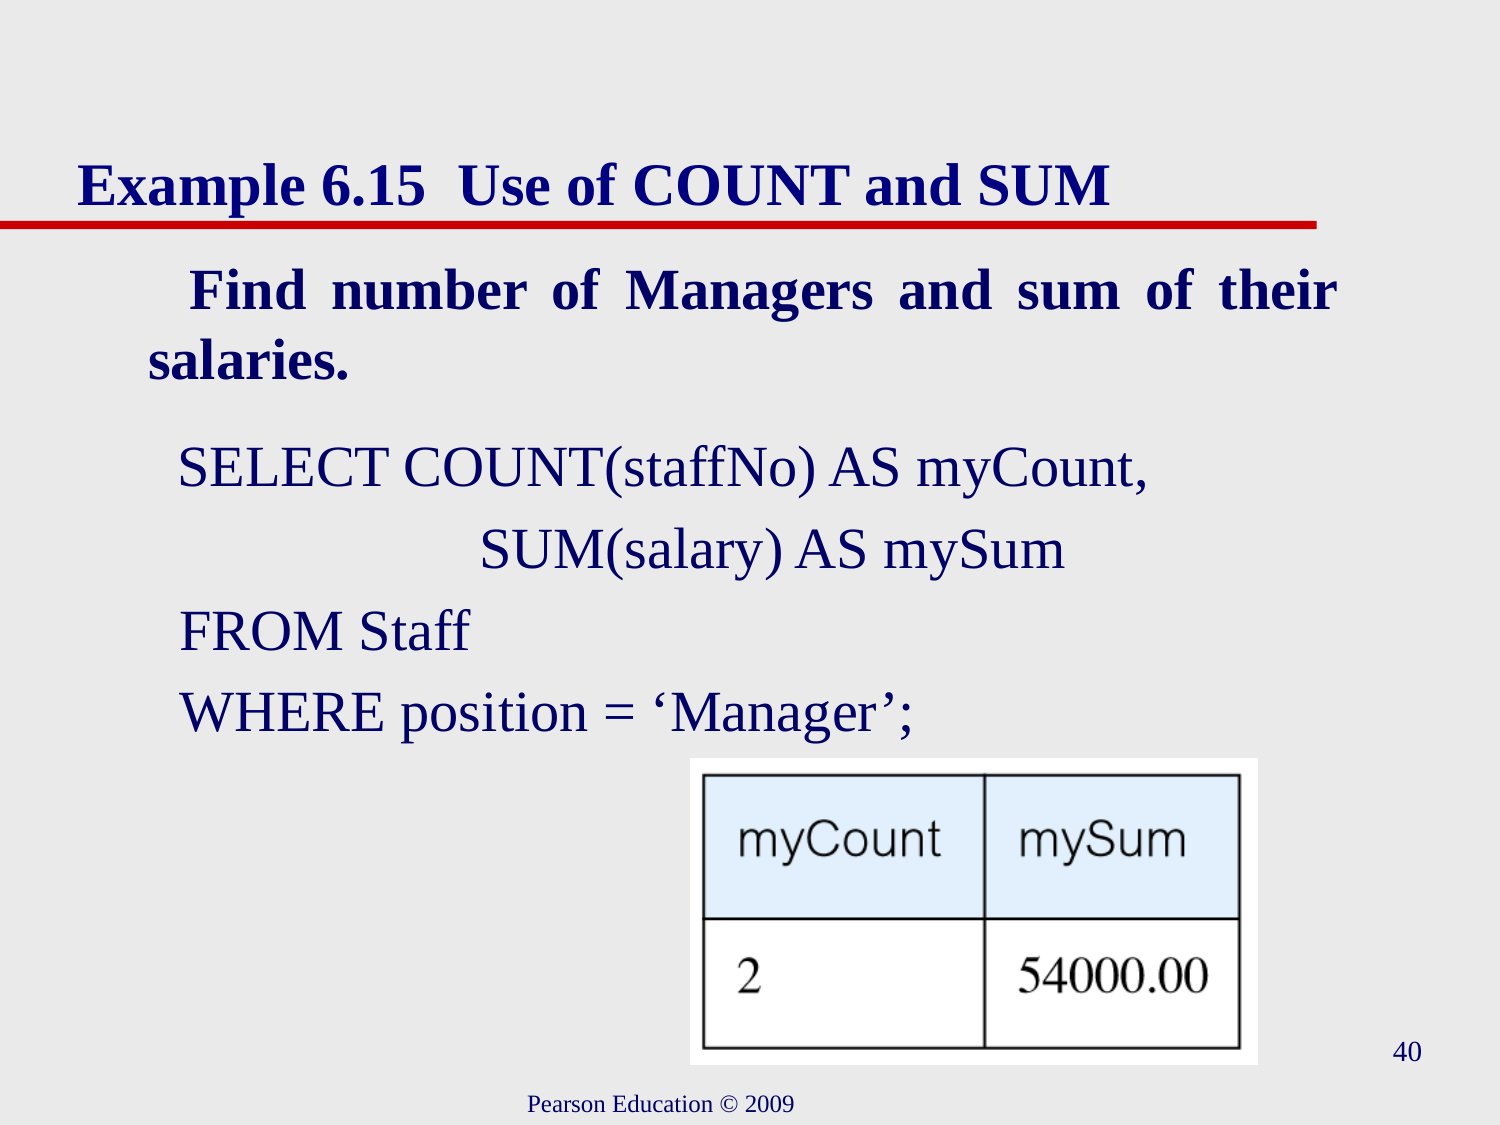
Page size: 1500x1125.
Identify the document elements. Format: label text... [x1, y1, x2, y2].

text_box Pearson Education © 2009 [512, 1079, 1038, 1125]
slide_number 40 [1124, 1012, 1438, 1088]
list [690, 758, 1258, 1065]
title Example 6.15 Use of COUNT and SUM [62, 43, 1338, 226]
list Find number of Managers and sum of their salaries. SELECT COUNT(staffNo) AS myCount, SUM(salary) AS mySum FROM Staff WHERE position = ‘Manager’; [76, 243, 1355, 919]
